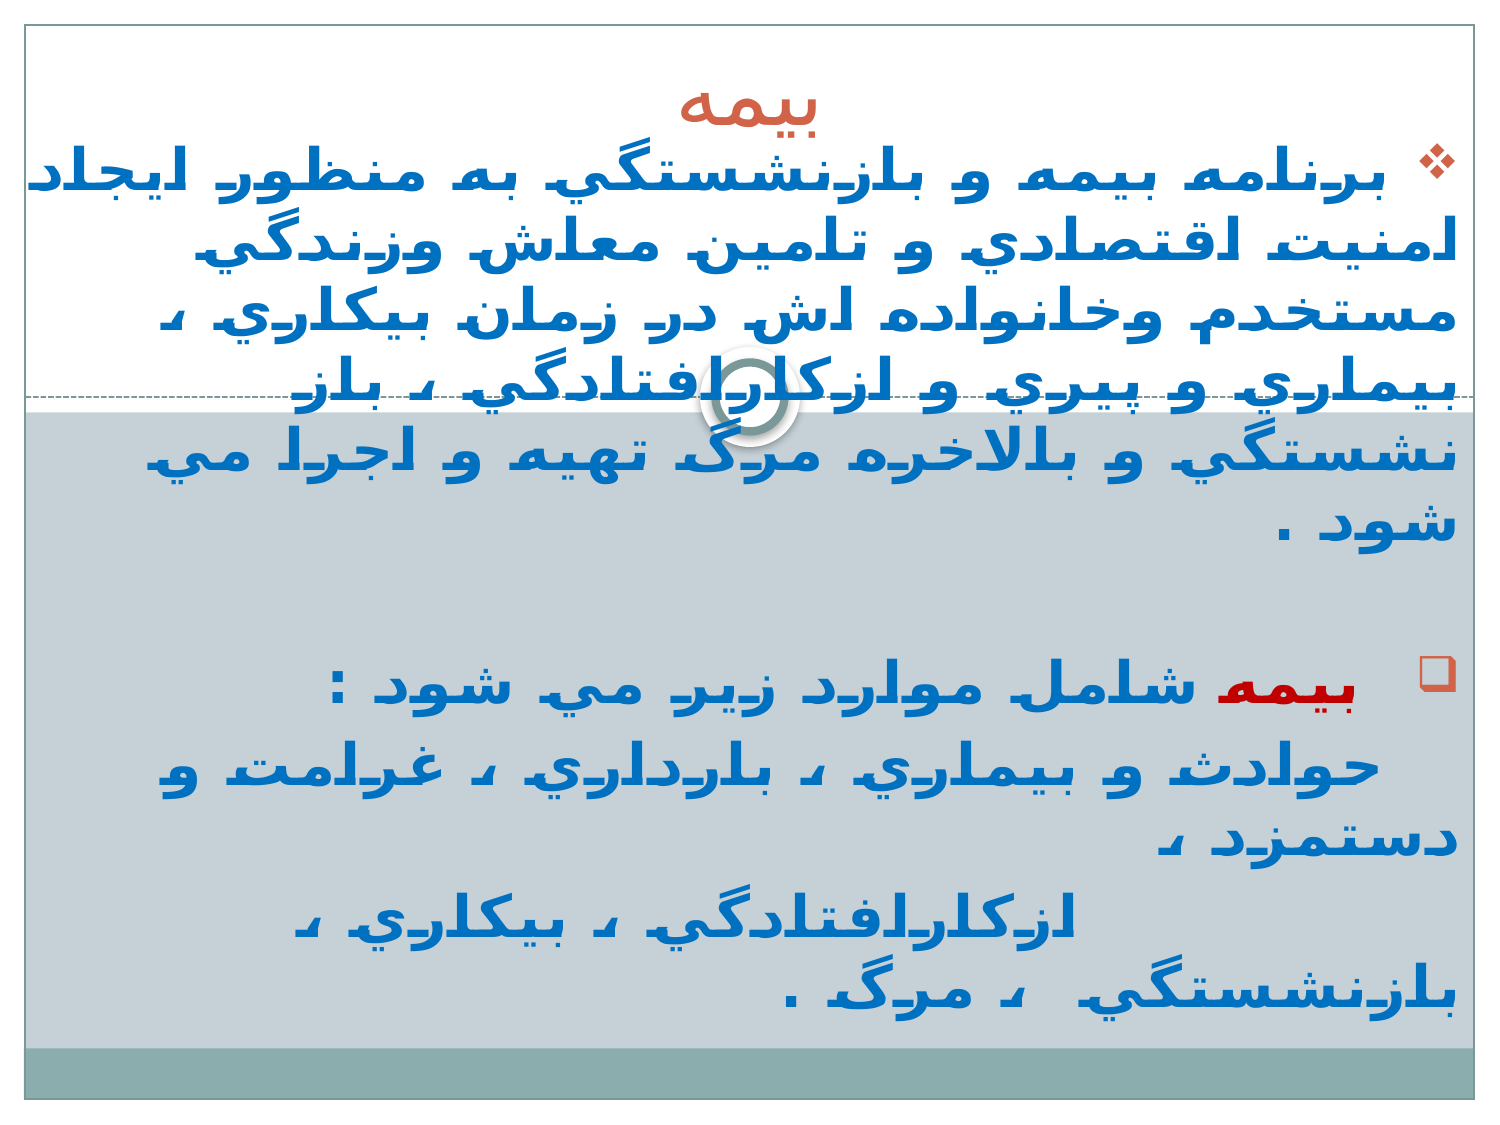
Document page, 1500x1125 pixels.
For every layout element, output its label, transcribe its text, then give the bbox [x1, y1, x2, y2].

subtitle برنامه بيمه و بازنشستگي به منظور ايجاد امنيت اقتصادي و تامين معاش وزندگي مستخدم وخانواده اش در زمان بيكاري ، بيماري و پيري و ازكارافتادگي ، باز نشستگي و بالاخره مرگ تهيه و اجرا مي شود . بيمه شامل موارد زير مي شود : حوادث و بيماري ، بارداري ، غرامت و دستمزد ، ازكارافتادگي ، بيكاري ، بازنشستگي ، مرگ . [0, 125, 1475, 1125]
title بيمه [112, 0, 1388, 150]
